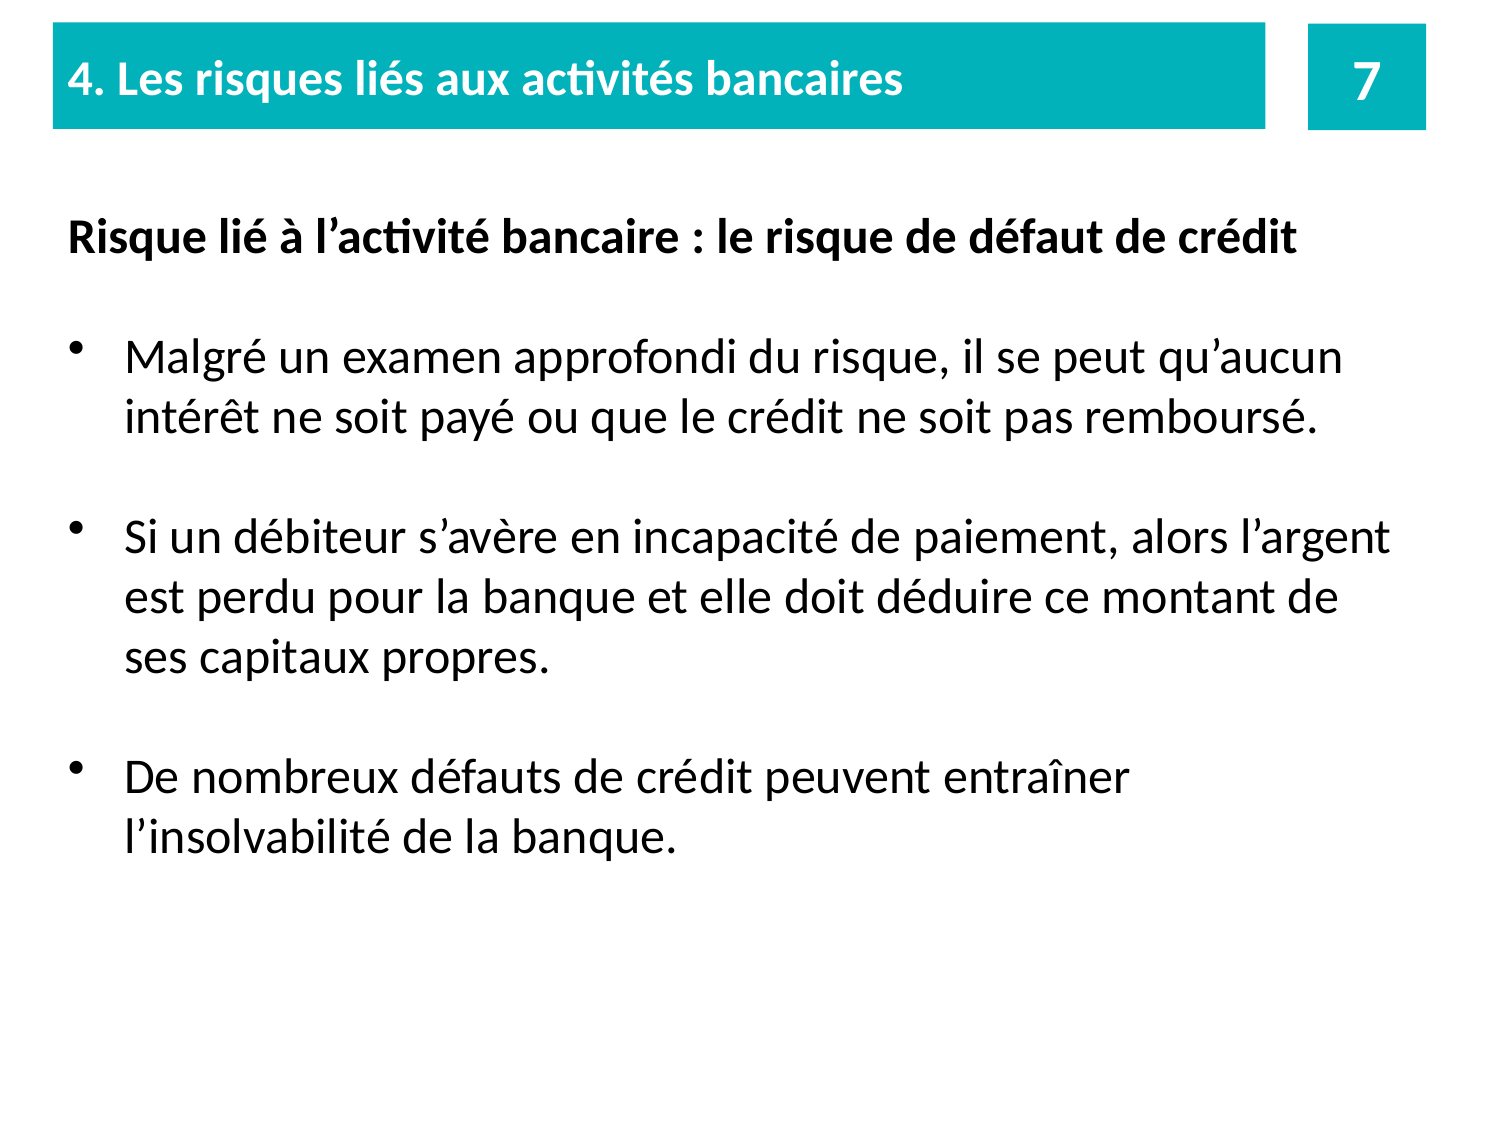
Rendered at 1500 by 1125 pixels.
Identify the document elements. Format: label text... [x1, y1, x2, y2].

text_box 4. Les risques liés aux activités bancaires [52, 22, 1266, 129]
text_box Risque lié à l’activité bancaire : le risque de défaut de crédit Malgré un examen approfondi du risque, il se peut qu’aucun intérêt ne soit payé ou que le crédit ne soit pas remboursé. Si un débiteur s’avère en incapacité de paiement, alors l’argent est perdu pour la banque et elle doit déduire ce montant de ses capitaux propres. De nombreux défauts de crédit peuvent entraîner l’insolvabilité de la banque. [53, 196, 1415, 872]
text_box 7 [1308, 23, 1427, 131]
